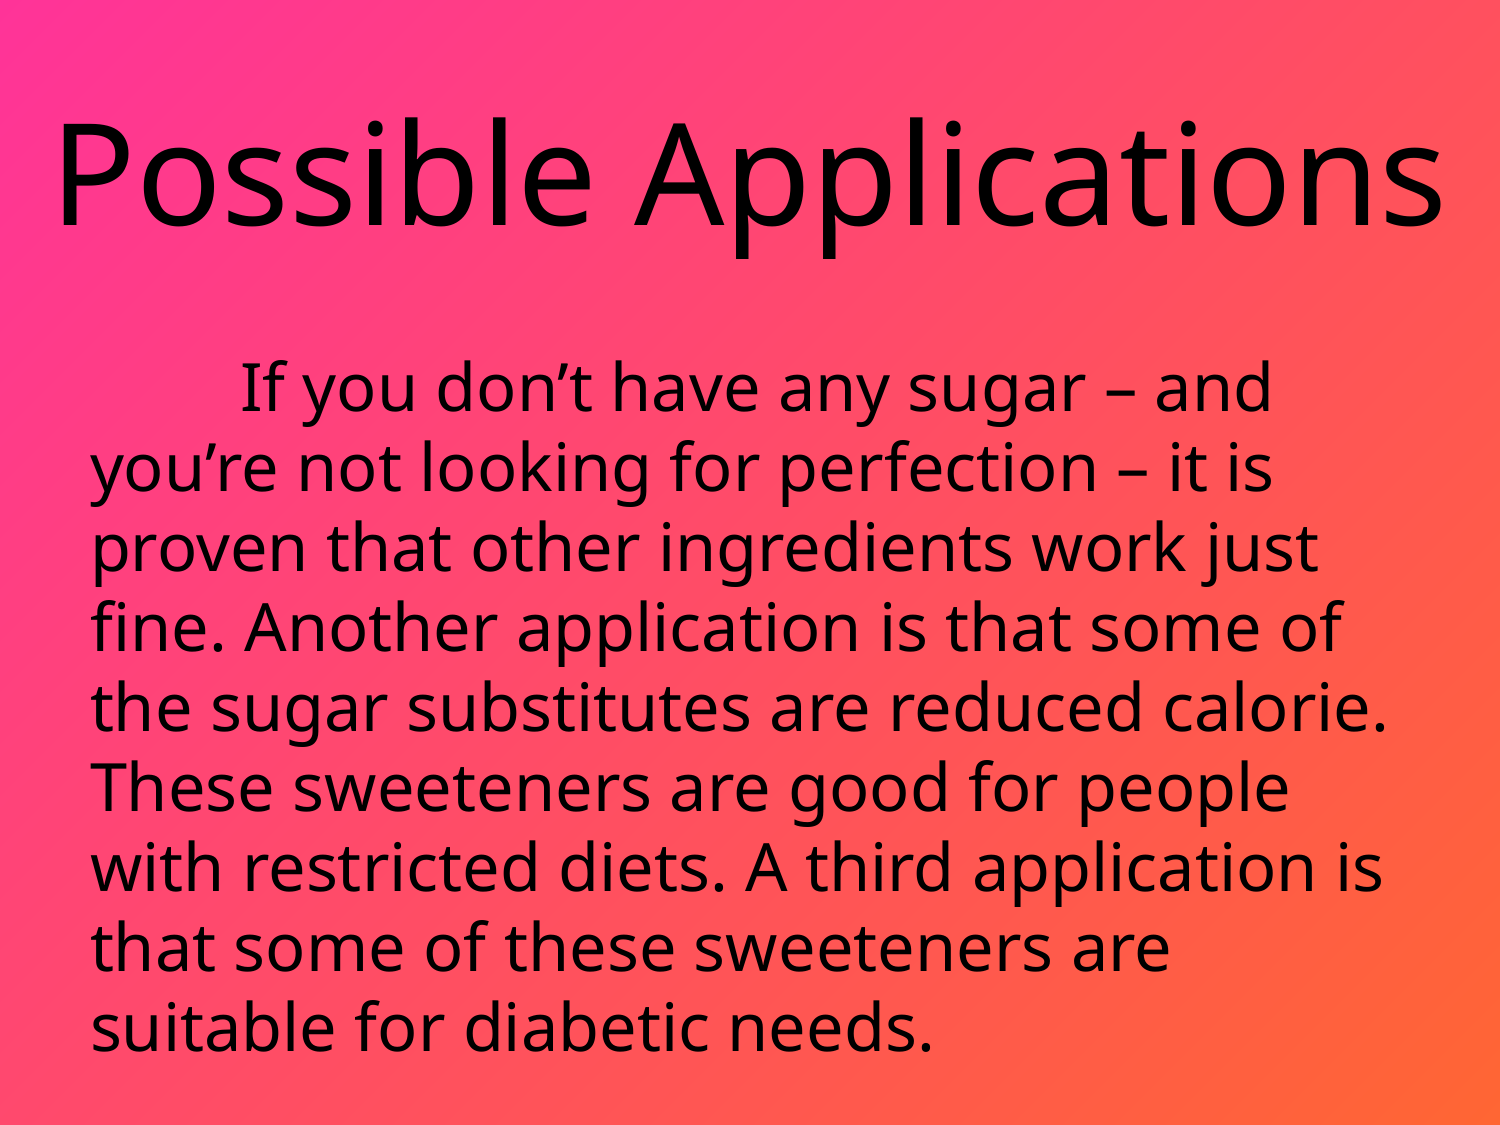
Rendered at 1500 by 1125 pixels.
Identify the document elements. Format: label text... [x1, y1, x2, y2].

list If you don’t have any sugar – and you’re not looking for perfection – it is proven that other ingredients work just fine. Another application is that some of the sugar substitutes are reduced calorie. These sweeteners are good for people with restricted diets. A third application is that some of these sweeteners are suitable for diabetic needs. [75, 337, 1425, 1063]
title Possible Applications [0, 75, 1500, 263]
